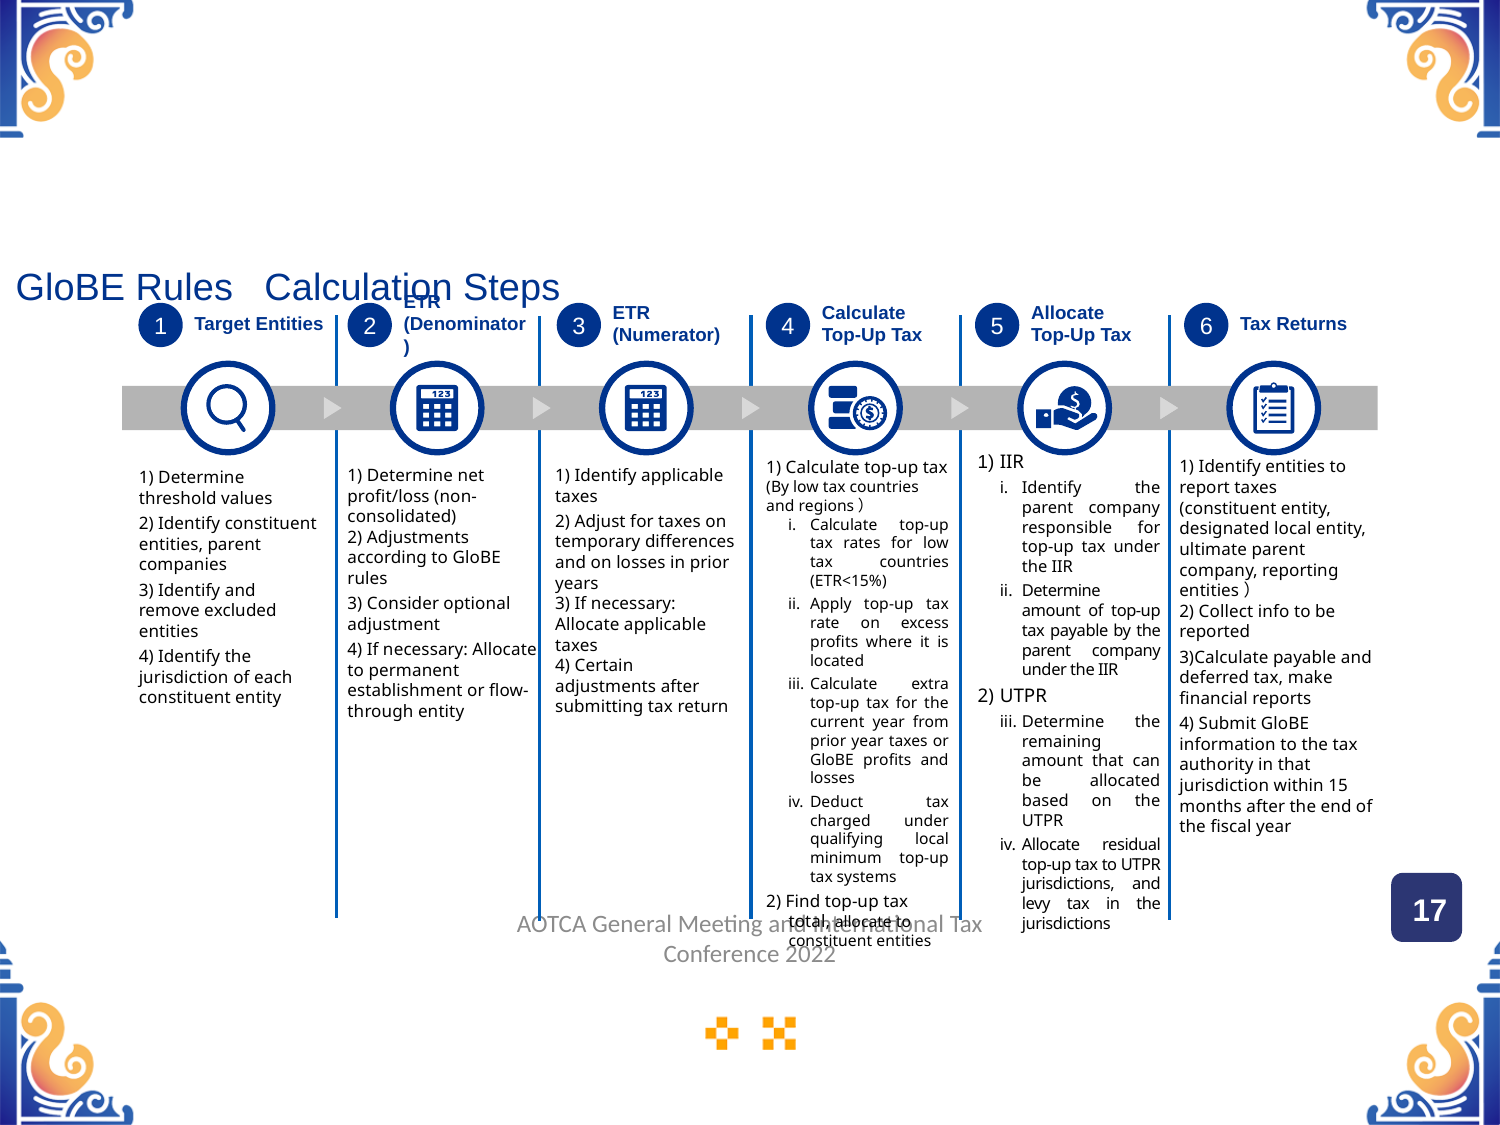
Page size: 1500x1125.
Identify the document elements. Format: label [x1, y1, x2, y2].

text_box [1169, 300, 1362, 348]
text_box [750, 348, 960, 921]
text_box [206, 384, 248, 432]
text_box [1253, 382, 1295, 434]
text_box [960, 300, 1155, 348]
text_box [1169, 314, 1379, 921]
text_box [751, 300, 960, 348]
text_box [828, 385, 888, 431]
text_box [332, 300, 541, 348]
text_box [1035, 386, 1099, 430]
text_box [960, 314, 1169, 921]
picture [0, 0, 1500, 1125]
text_box [336, 348, 539, 920]
text_box [541, 300, 751, 348]
text_box [539, 348, 749, 922]
text_box [123, 302, 332, 348]
